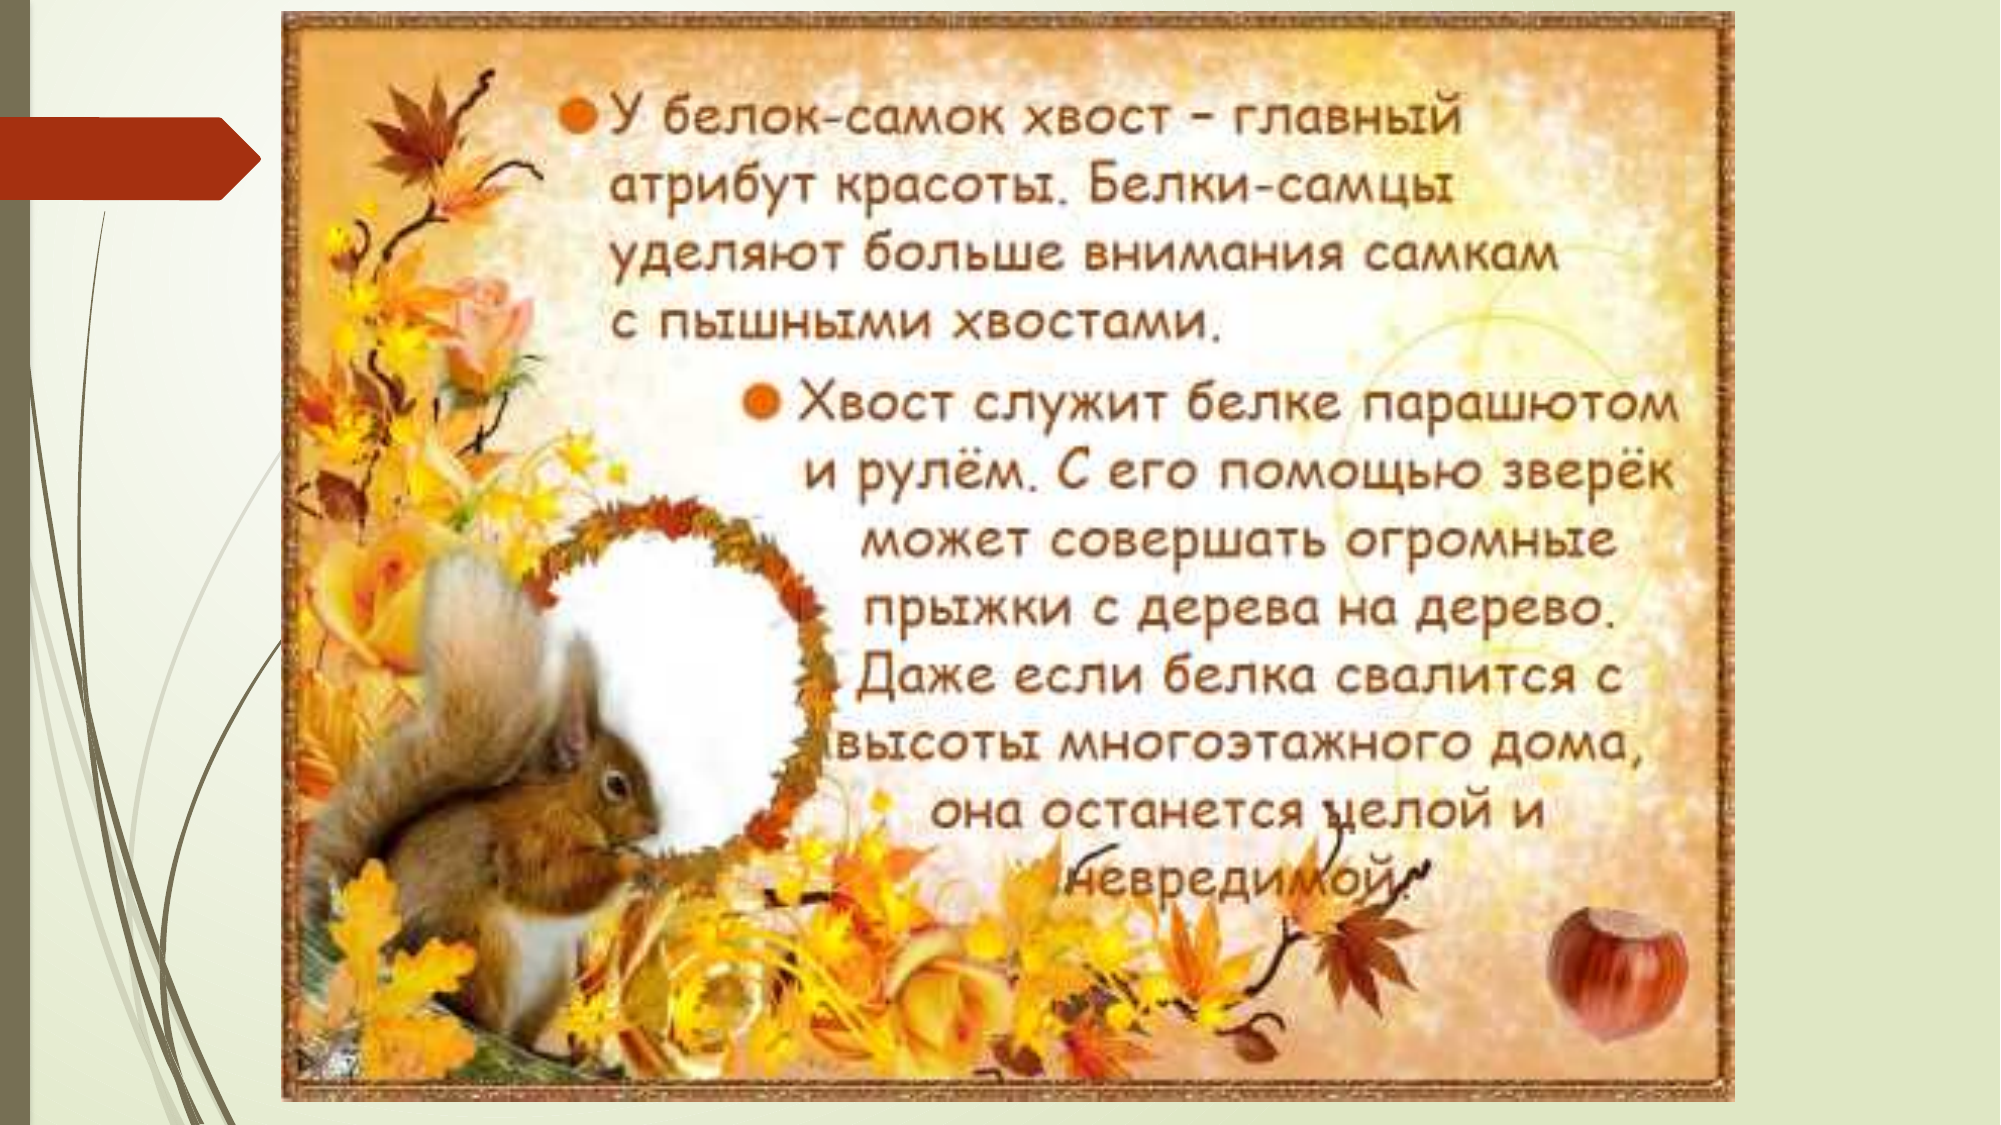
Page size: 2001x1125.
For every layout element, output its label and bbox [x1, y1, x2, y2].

picture [280, 11, 1735, 1102]
